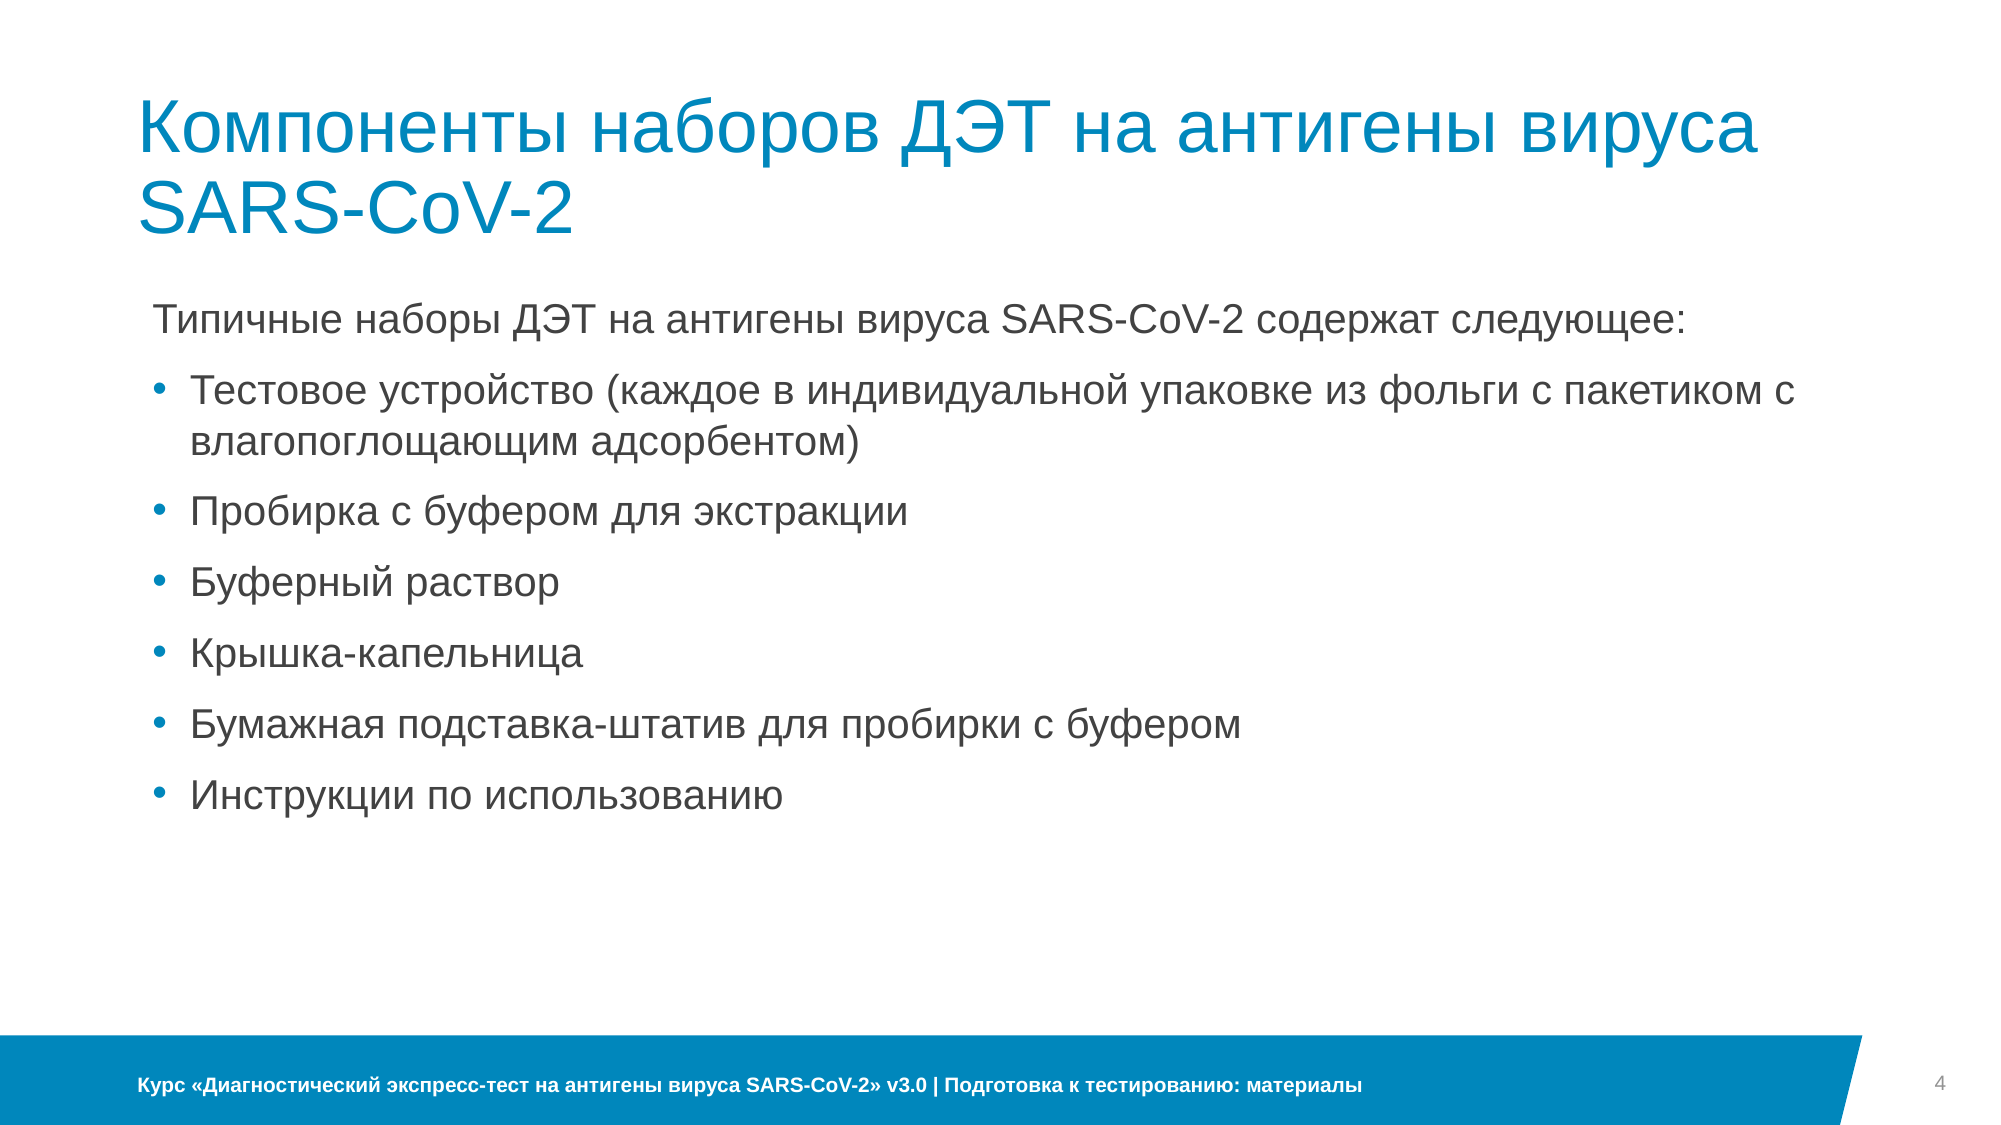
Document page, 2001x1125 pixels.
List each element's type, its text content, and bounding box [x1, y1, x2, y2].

slide_number 4 [1862, 1035, 1947, 1125]
list Типичные наборы ДЭТ на антигены вируса SARS-CoV-2 содержат следующее: Тестовое устройство (каждое в индивидуальной упаковке из фольги с пакетиком с влагопоглощающим адсорбентом) Пробирка с буфером для экстракции Буферный раствор Крышка-капельница Бумажная подставка-штатив для пробирки с буфером Инструкции по использованию [137, 284, 1863, 876]
footer Курс «Диагностический экспресс-тест на антигены вируса SARS-CoV-2» v3.0 | Подготовка к тестированию: материалы [137, 1042, 1675, 1125]
text_box Компоненты наборов ДЭТ на антигены вируса SARS-CoV-2 [137, 95, 1863, 251]
